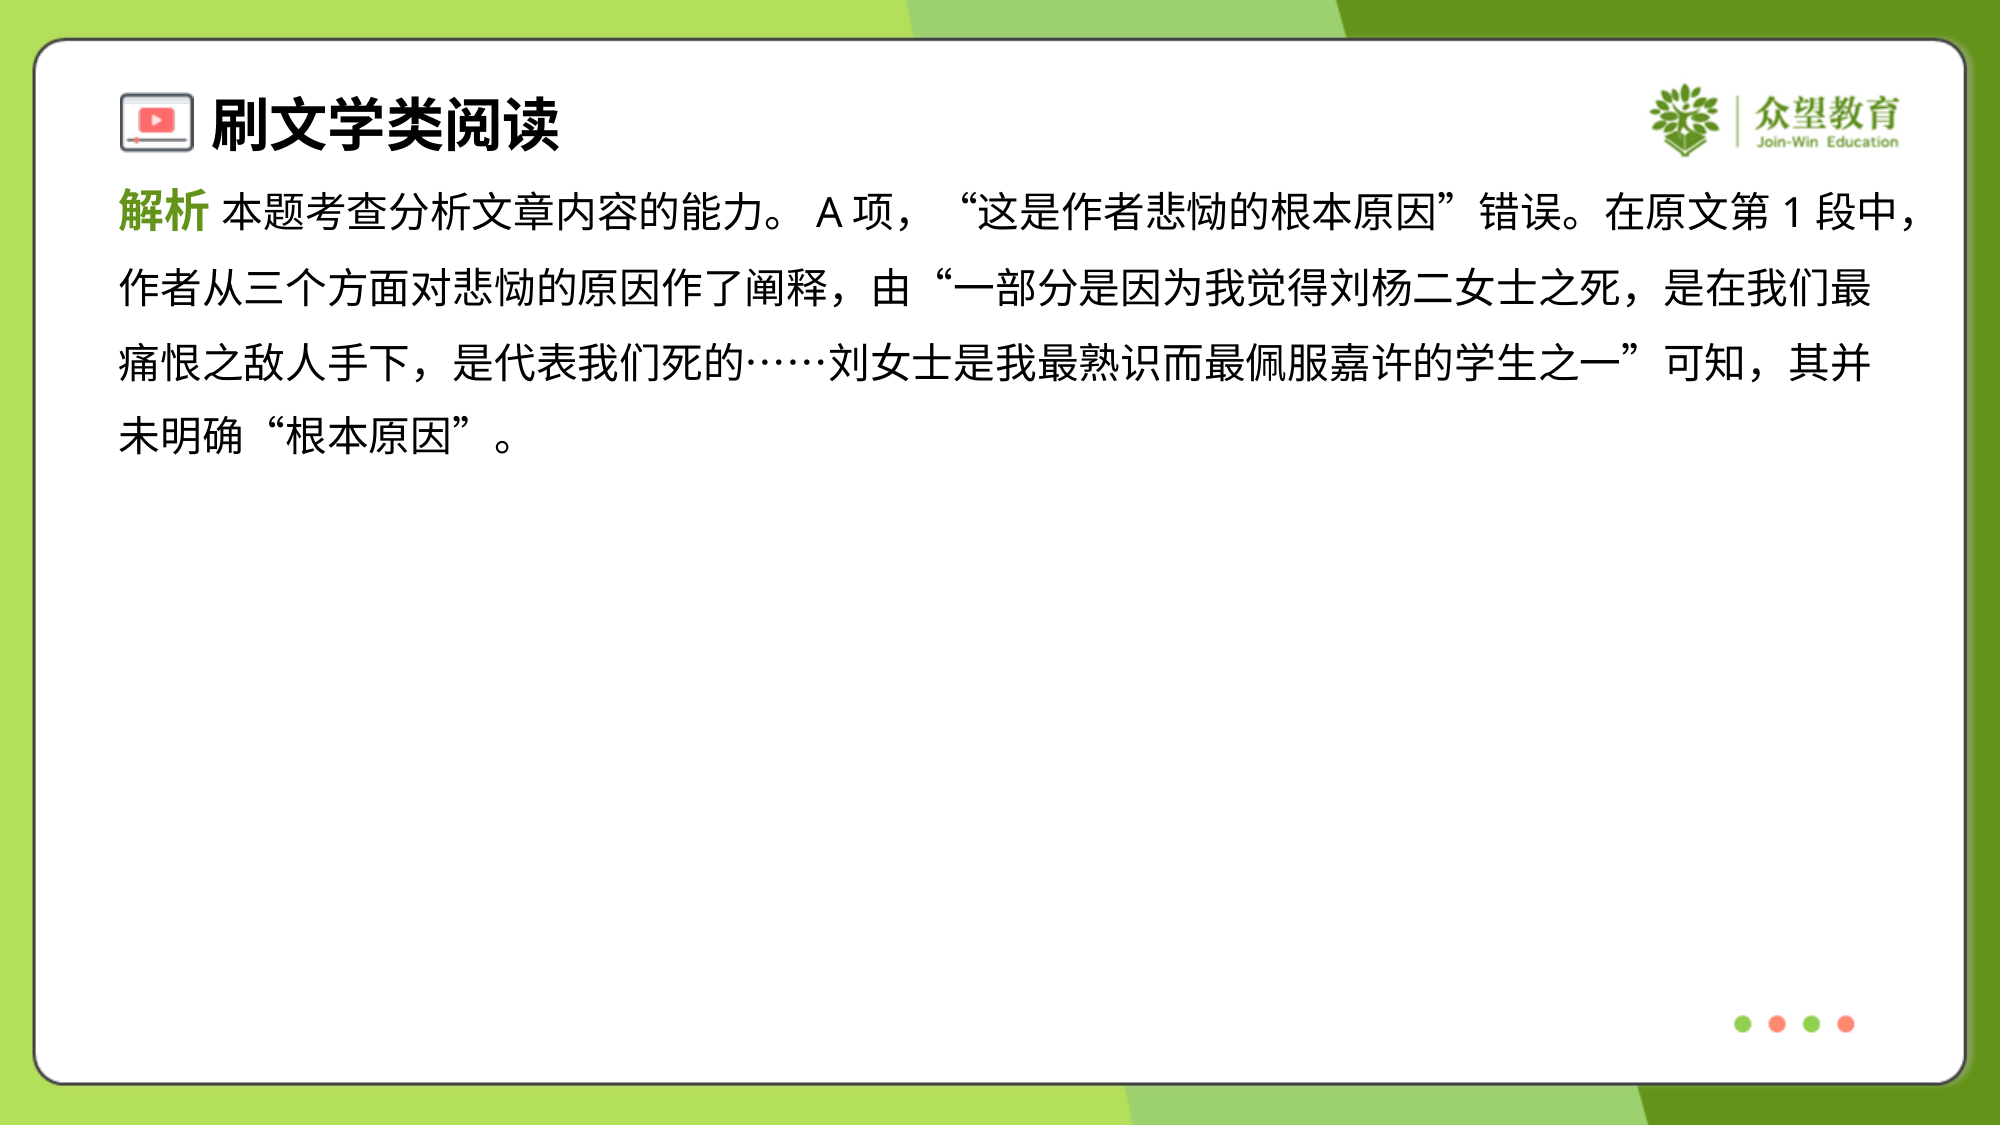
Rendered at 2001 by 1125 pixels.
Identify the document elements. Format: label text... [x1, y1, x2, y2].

picture [0, 0, 2000, 1125]
text_box 解析 本题考查分析文章内容的能力。A项，“这是作者悲恸的根本原因”错误。在原文第1段中， 作者从三个方面对悲恸的原因作了阐释，由“一部分是因为我觉得刘杨二女士之死，是在我们最 痛恨之敌人手下，是代表我们死的……刘女士是我最熟识而最佩服嘉许的学生之一”可知，其并 未明确“根本原因”。 [118, 159, 1883, 452]
